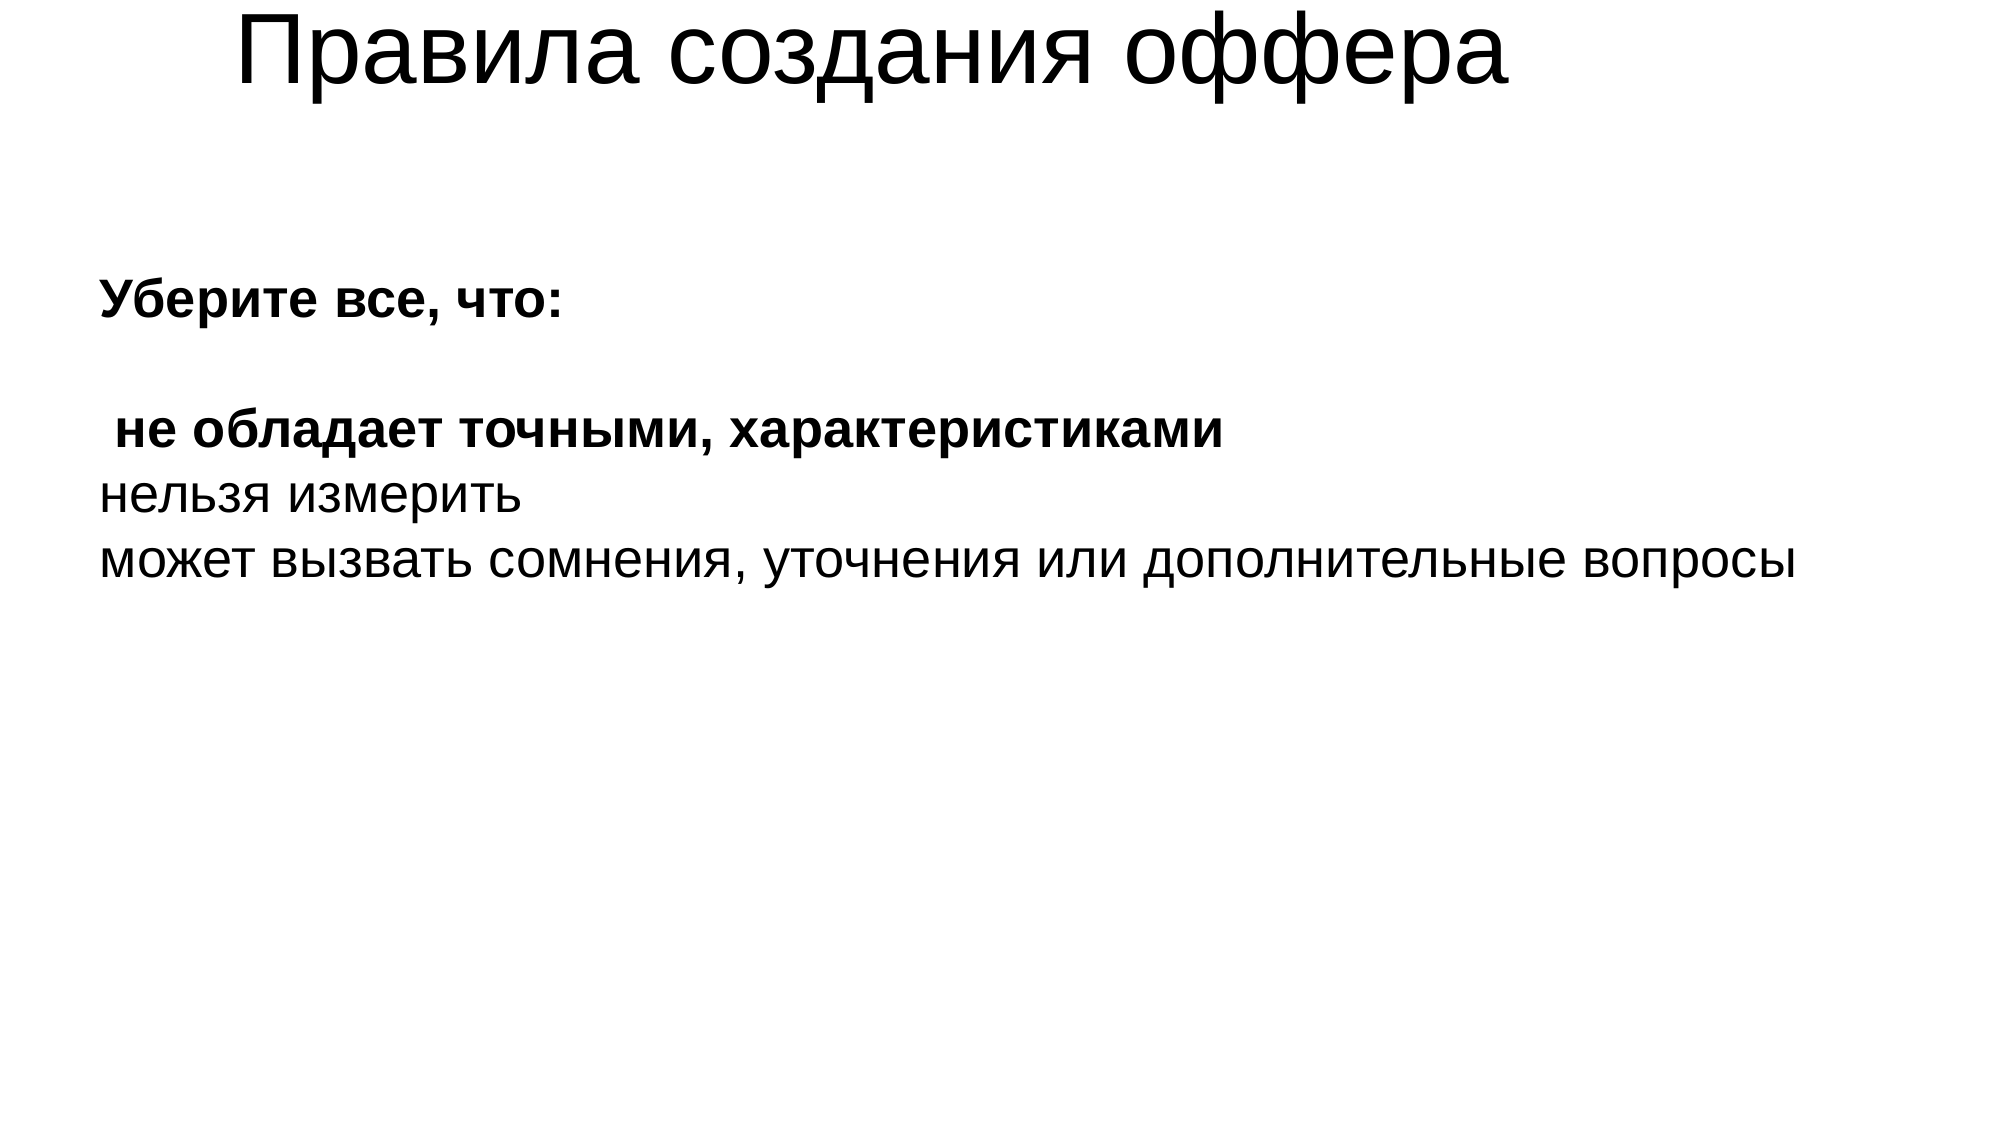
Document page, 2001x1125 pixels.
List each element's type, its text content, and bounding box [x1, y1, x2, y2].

subtitle Уберите все, что: не обладает точными, характеристиками нельзя измерить может вызвать сомнения, уточнения или дополнительные вопросы [99, 263, 1900, 1035]
title Правила создания оффера [234, 43, 1735, 163]
